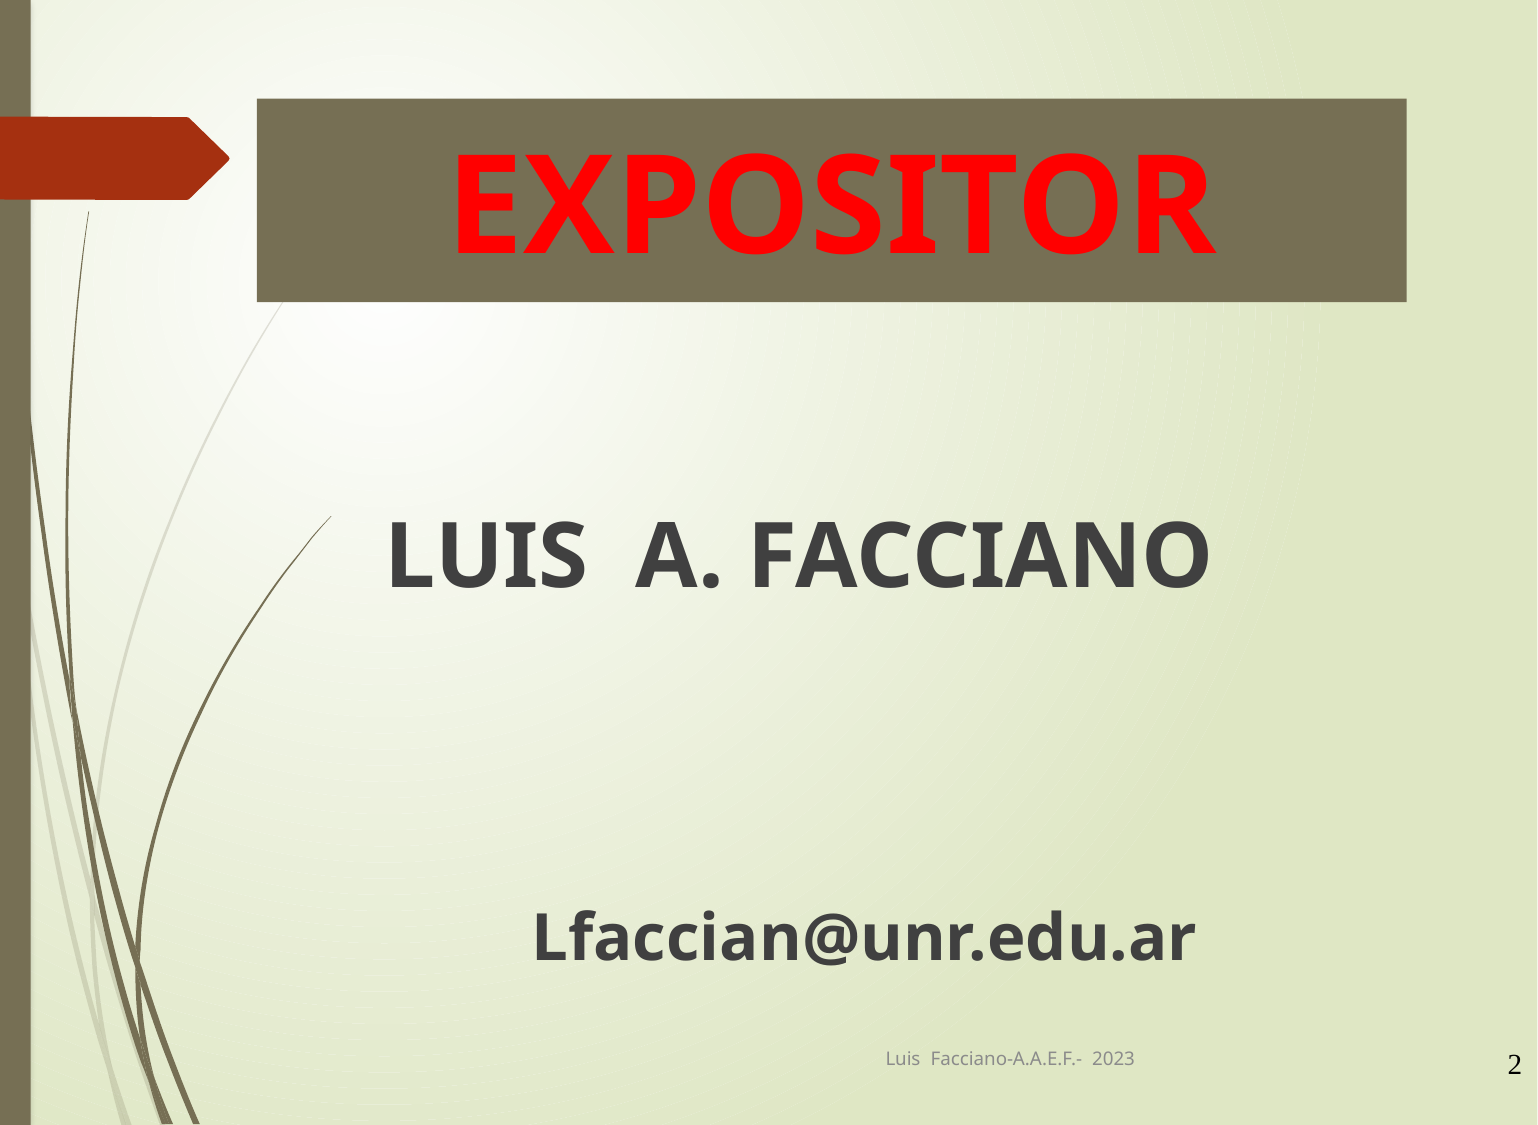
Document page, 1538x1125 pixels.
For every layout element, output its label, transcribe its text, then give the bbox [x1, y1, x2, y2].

list LUIS A. FACCIANO Lfaccian@unr.edu.ar [107, 420, 1492, 1000]
slide_number 2 [1447, 1050, 1538, 1075]
title EXPOSITOR [256, 98, 1407, 303]
footer Luis Facciano-A.A.E.F.- 2023 [870, 1032, 1538, 1083]
